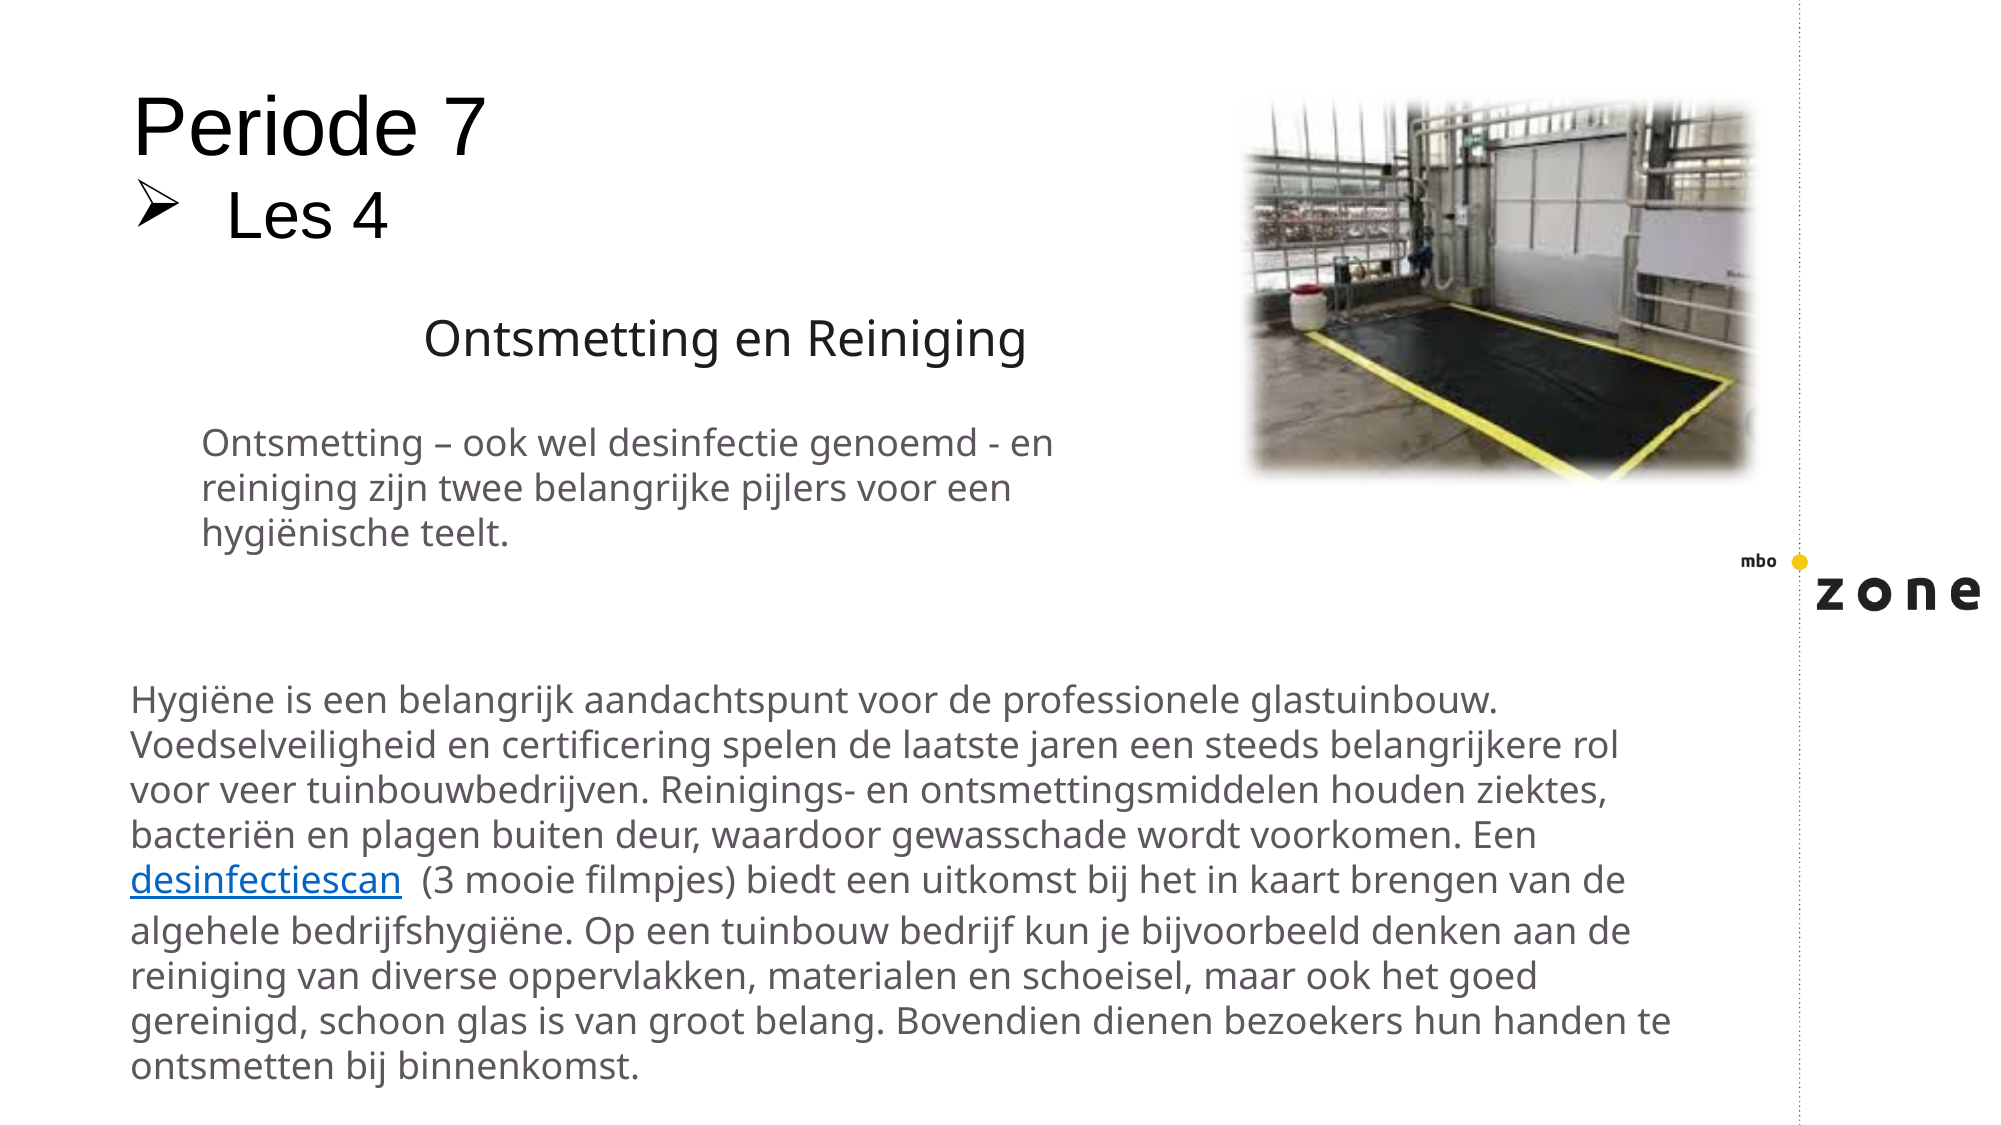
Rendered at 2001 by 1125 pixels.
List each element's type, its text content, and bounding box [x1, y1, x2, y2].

text_box Hygiëne is een belangrijk aandachtspunt voor de professionele glastuinbouw. Voedselveiligheid en certificering spelen de laatste jaren een steeds belangrijkere rol voor veer tuinbouwbedrijven. Reinigings- en ontsmettingsmiddelen houden ziektes, bacteriën en plagen buiten deur, waardoor gewasschade wordt voorkomen. Een desinfectiescan (3 mooie filmpjes) biedt een uitkomst bij het in kaart brengen van de algehele bedrijfshygiëne. Op een tuinbouw bedrijf kun je bijvoorbeeld denken aan de reiniging van diverse oppervlakken, materialen en schoeisel, maar ook het goed gereinigd, schoon glas is van groot belang. Bovendien dienen bezoekers hun handen te ontsmetten bij binnenkomst. [115, 668, 1696, 1095]
text_box Ontsmetting – ook wel desinfectie genoemd - en reiniging zijn twee belangrijke pijlers voor een hygiënische teelt. [186, 411, 1187, 562]
picture [1237, 0, 2001, 1125]
text_box Periode 7 Les 4 [117, 64, 528, 259]
text_box Ontsmetting en Reiniging [409, 298, 1044, 374]
